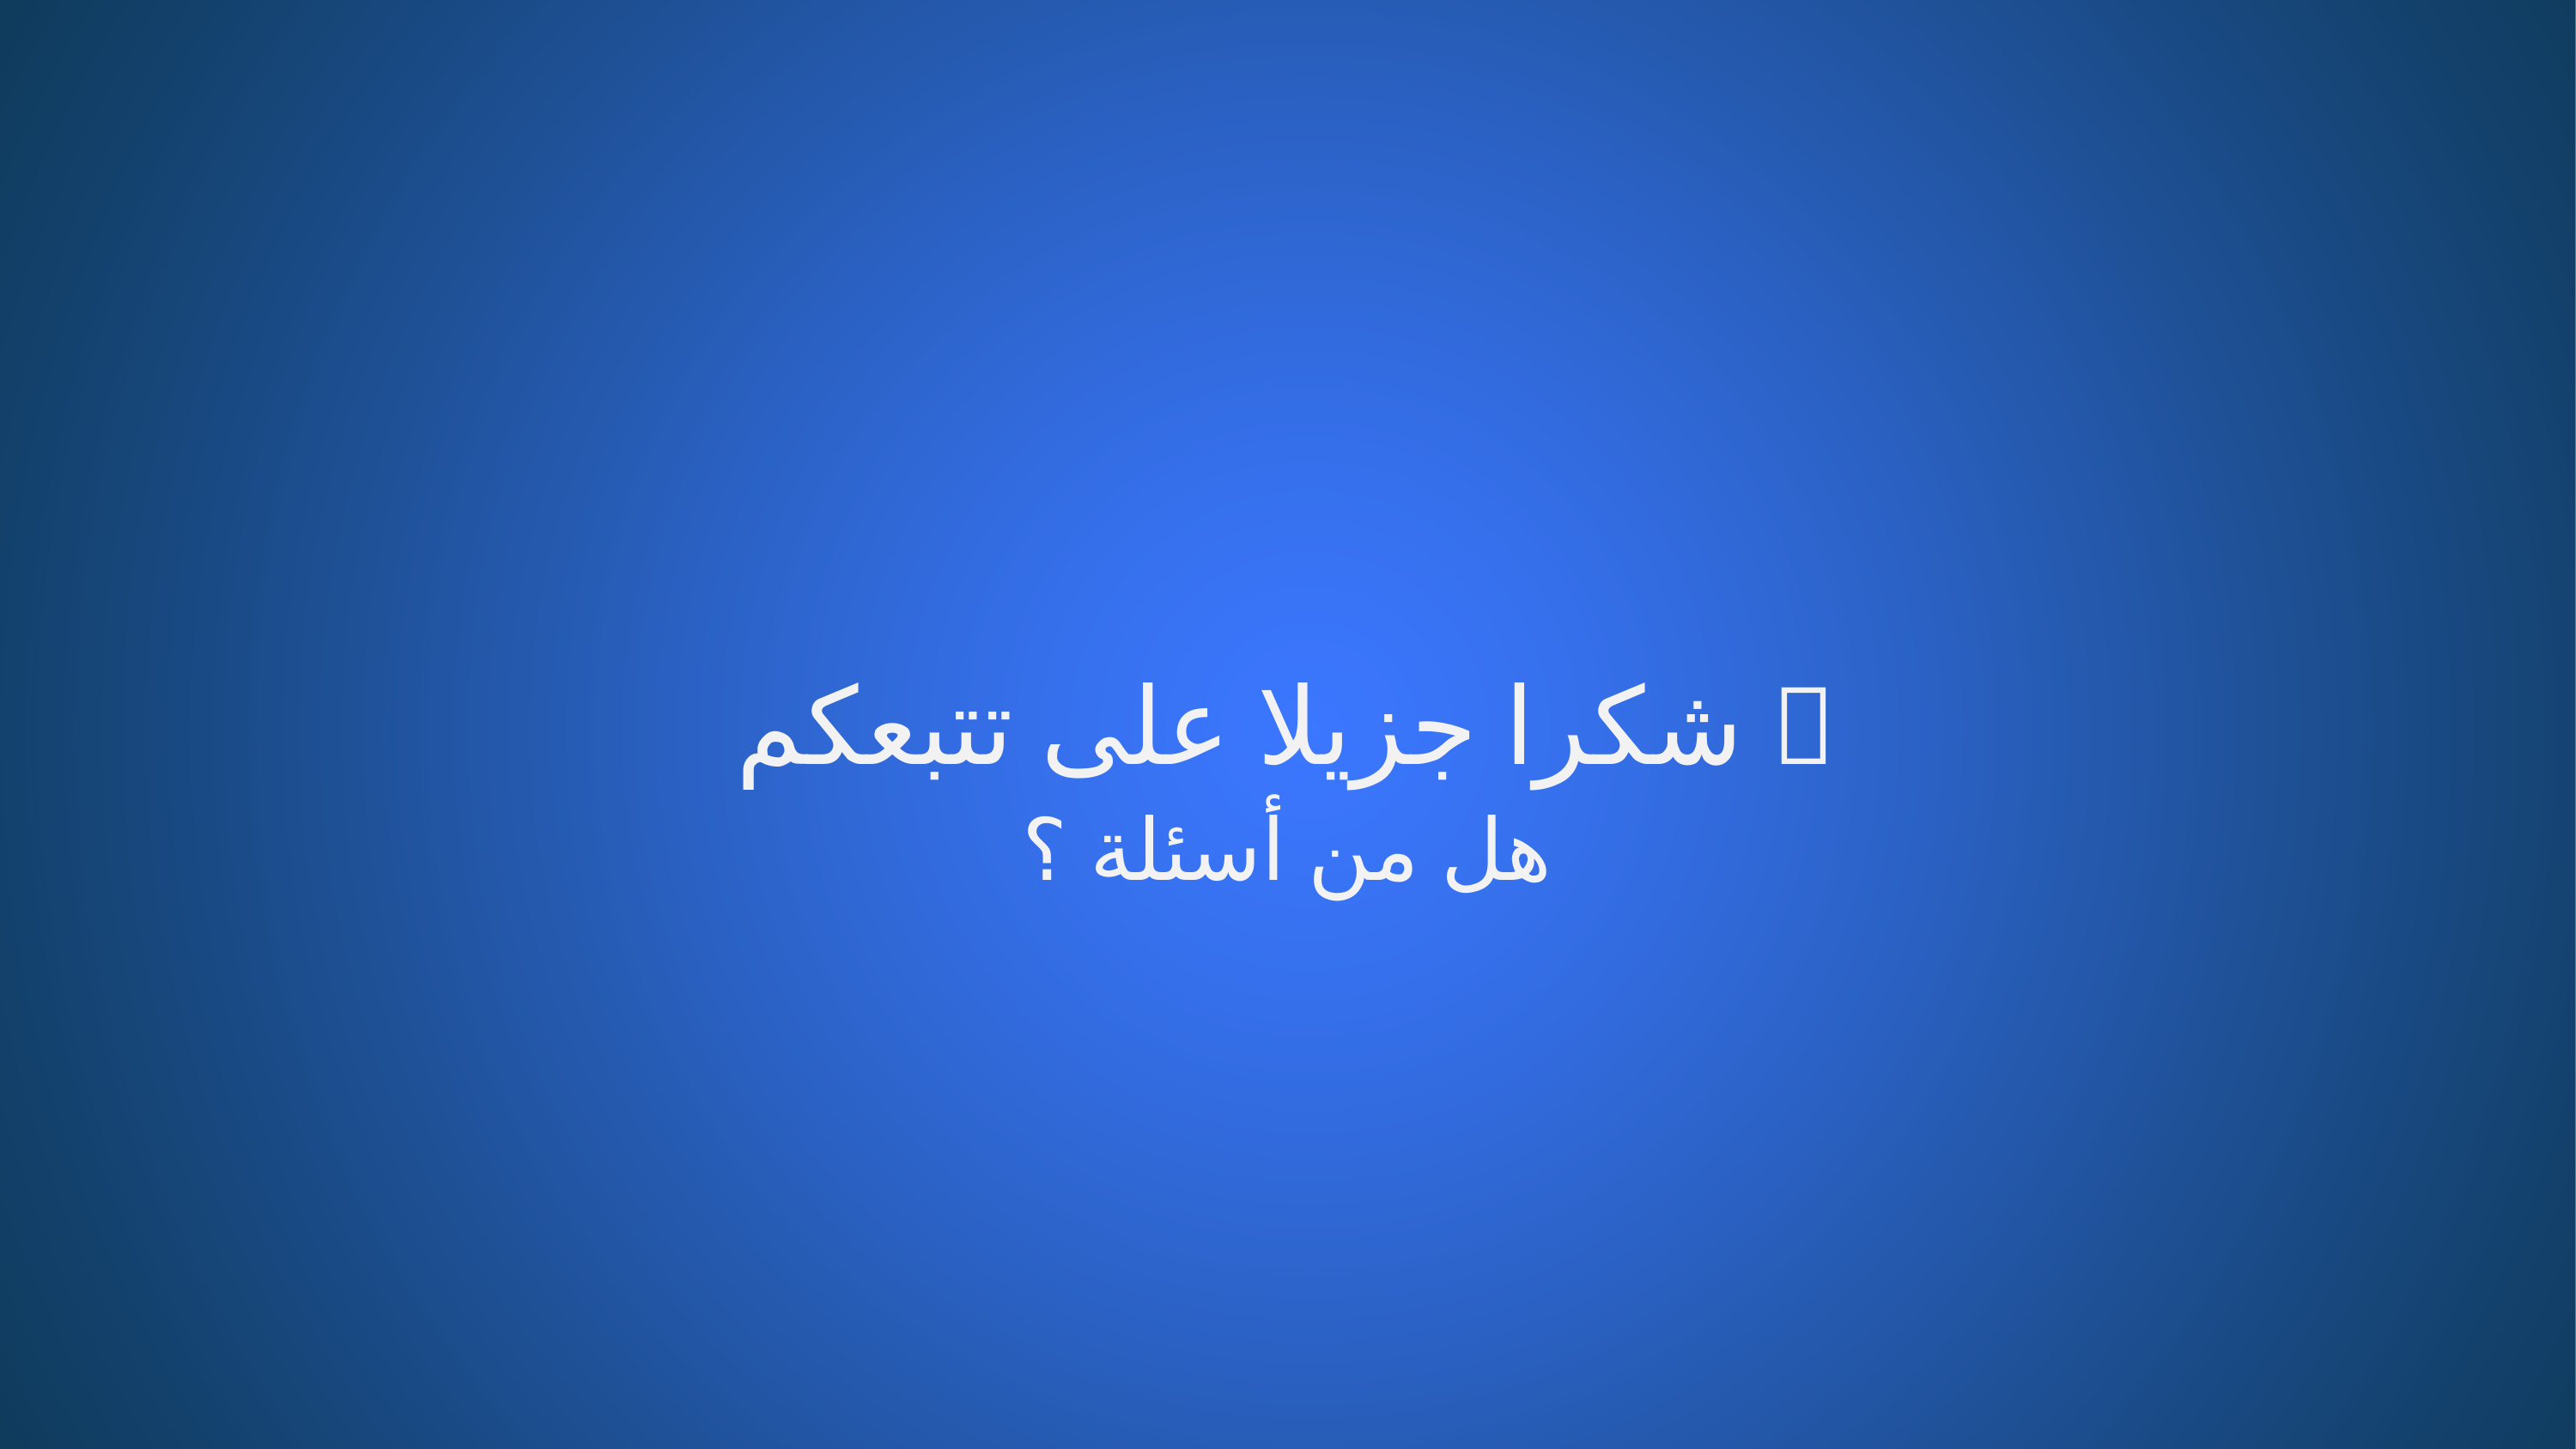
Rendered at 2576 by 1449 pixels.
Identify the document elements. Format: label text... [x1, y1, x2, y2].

title شكرا جزيلا على تتبعكم  [68, 476, 2505, 794]
picture [0, 0, 2576, 1449]
subtitle هل من أسئلة ؟ [66, 799, 2508, 966]
